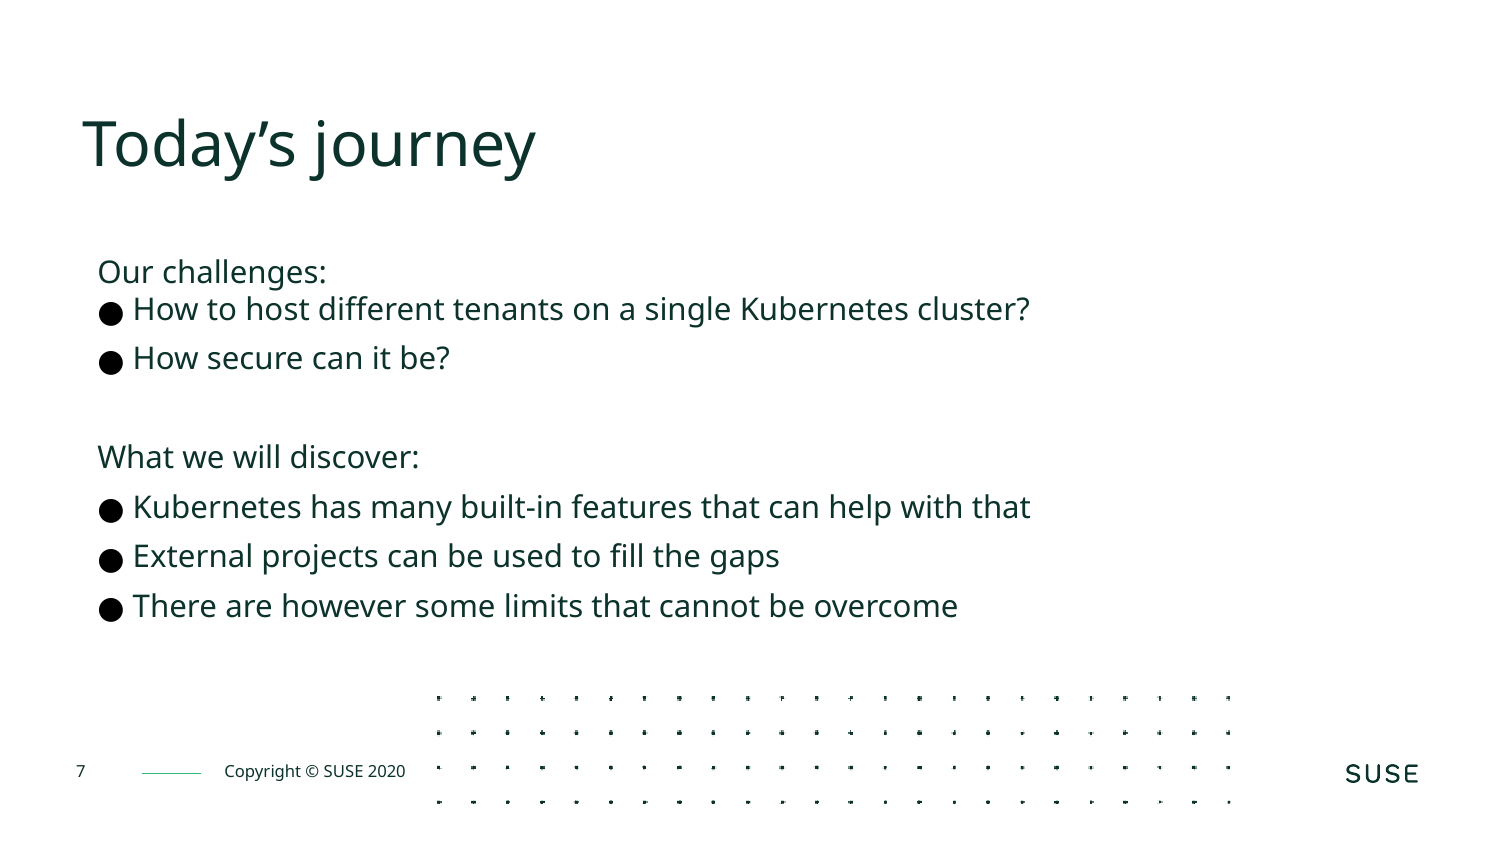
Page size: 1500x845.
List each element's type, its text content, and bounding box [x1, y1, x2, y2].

picture [1346, 764, 1418, 783]
text_box Today’s journey [82, 103, 1453, 260]
picture [437, 696, 1255, 815]
text_box Our challenges: How to host different tenants on a single Kubernetes cluster? How secure can it be? What we will discover: Kubernetes has many built-in features that can help with that External projects can be used to fill the gaps There are however some limits that cannot be overcome [82, 244, 1299, 695]
